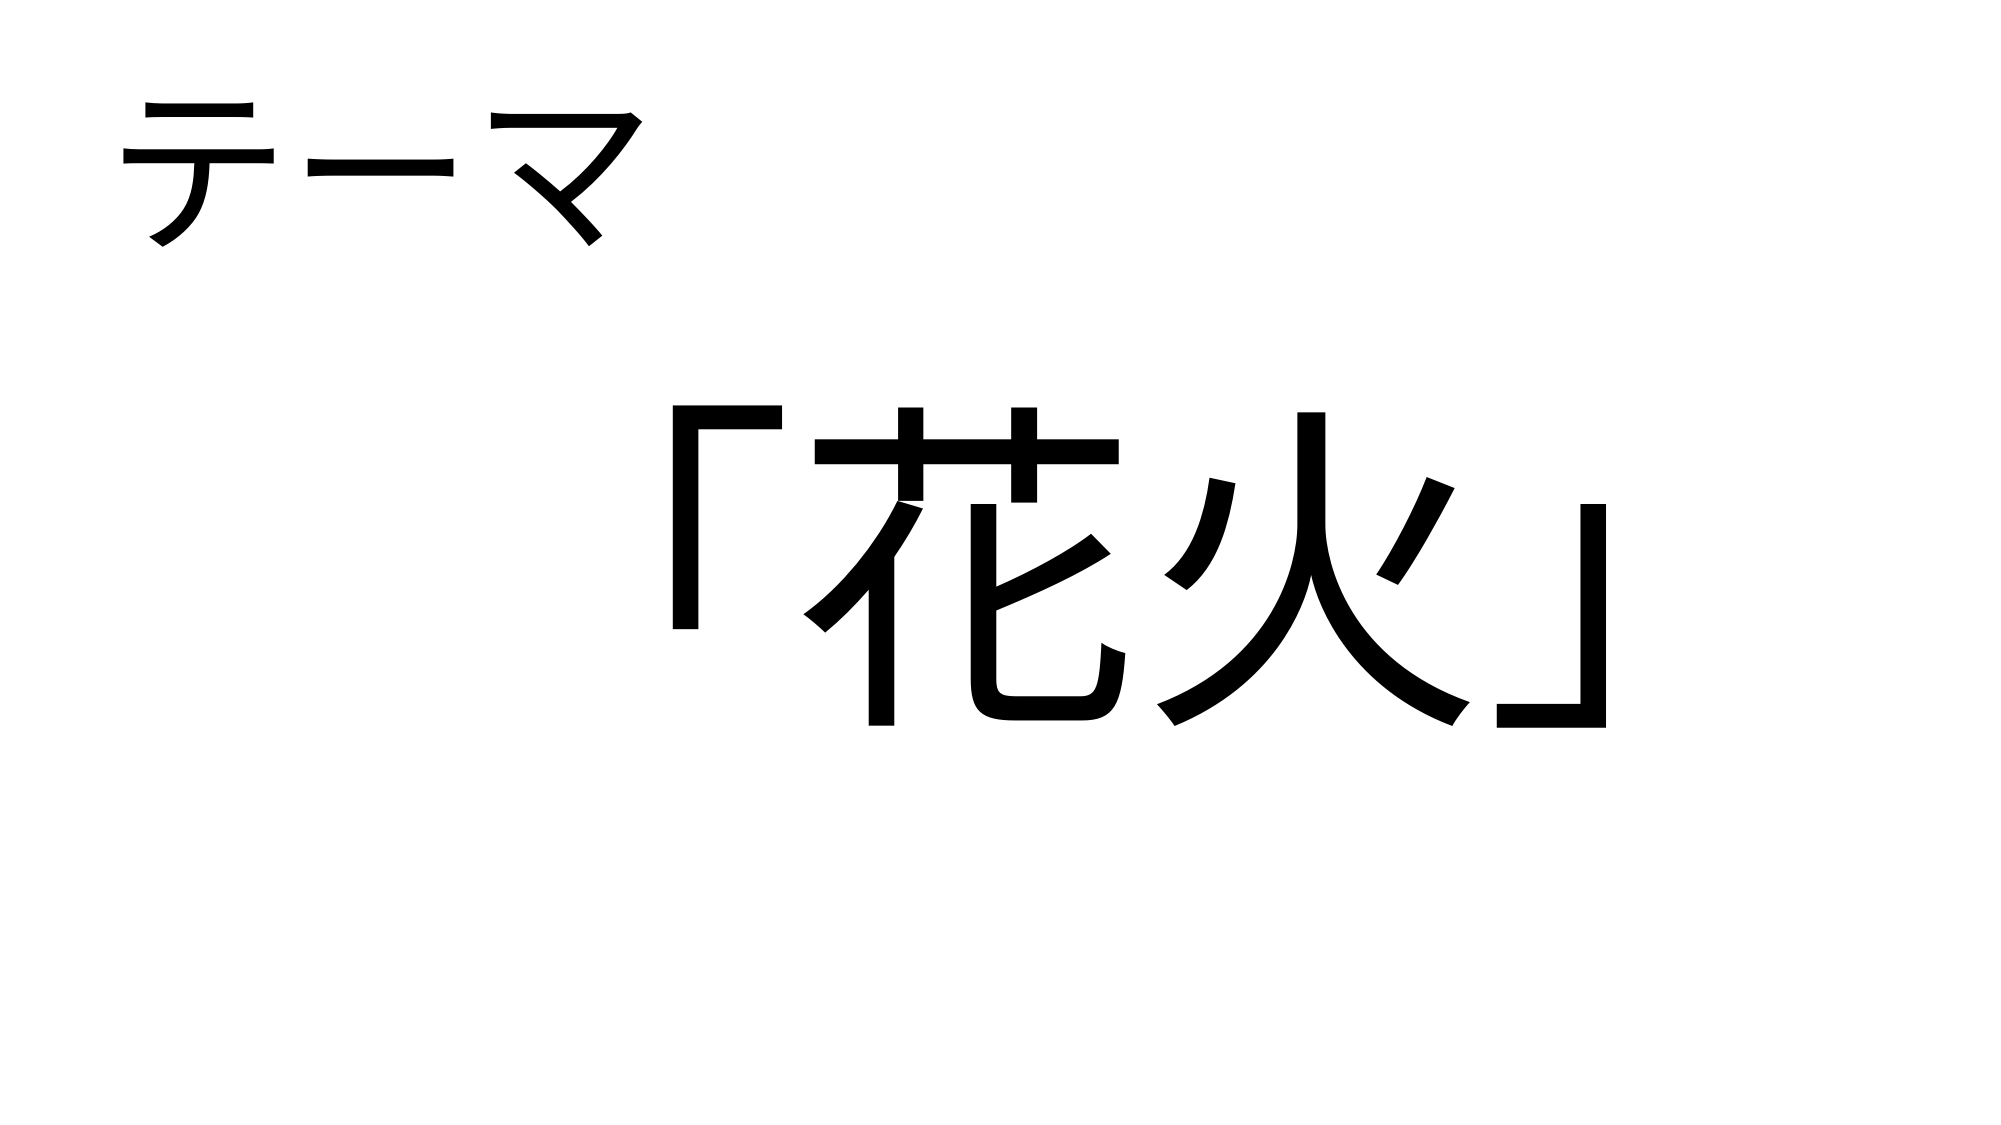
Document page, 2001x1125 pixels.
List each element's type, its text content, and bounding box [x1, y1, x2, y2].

text_box 「花火」 [433, 345, 1904, 776]
text_box テーマ [91, 47, 1000, 282]
